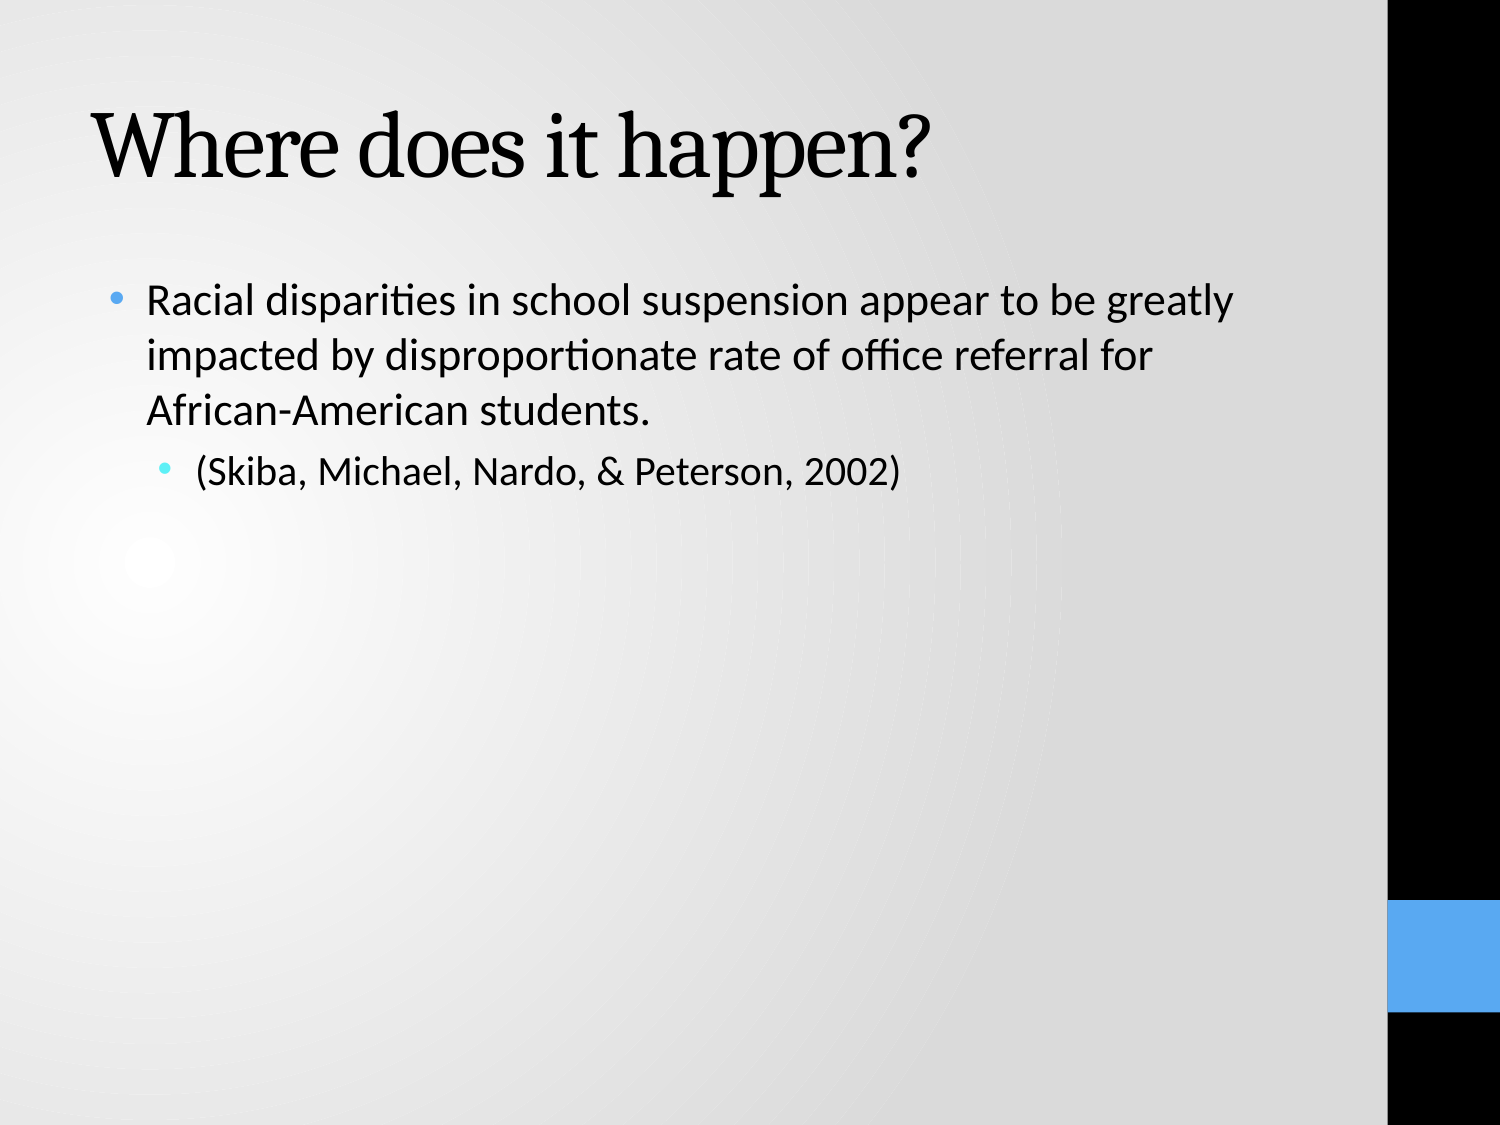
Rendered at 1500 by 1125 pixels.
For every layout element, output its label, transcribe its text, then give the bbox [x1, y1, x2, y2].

title Where does it happen? [75, 45, 1325, 233]
list Racial disparities in school suspension appear to be greatly impacted by disproportionate rate of office referral for African-American students. (Skiba, Michael, Nardo, & Peterson, 2002) [75, 262, 1325, 1050]
